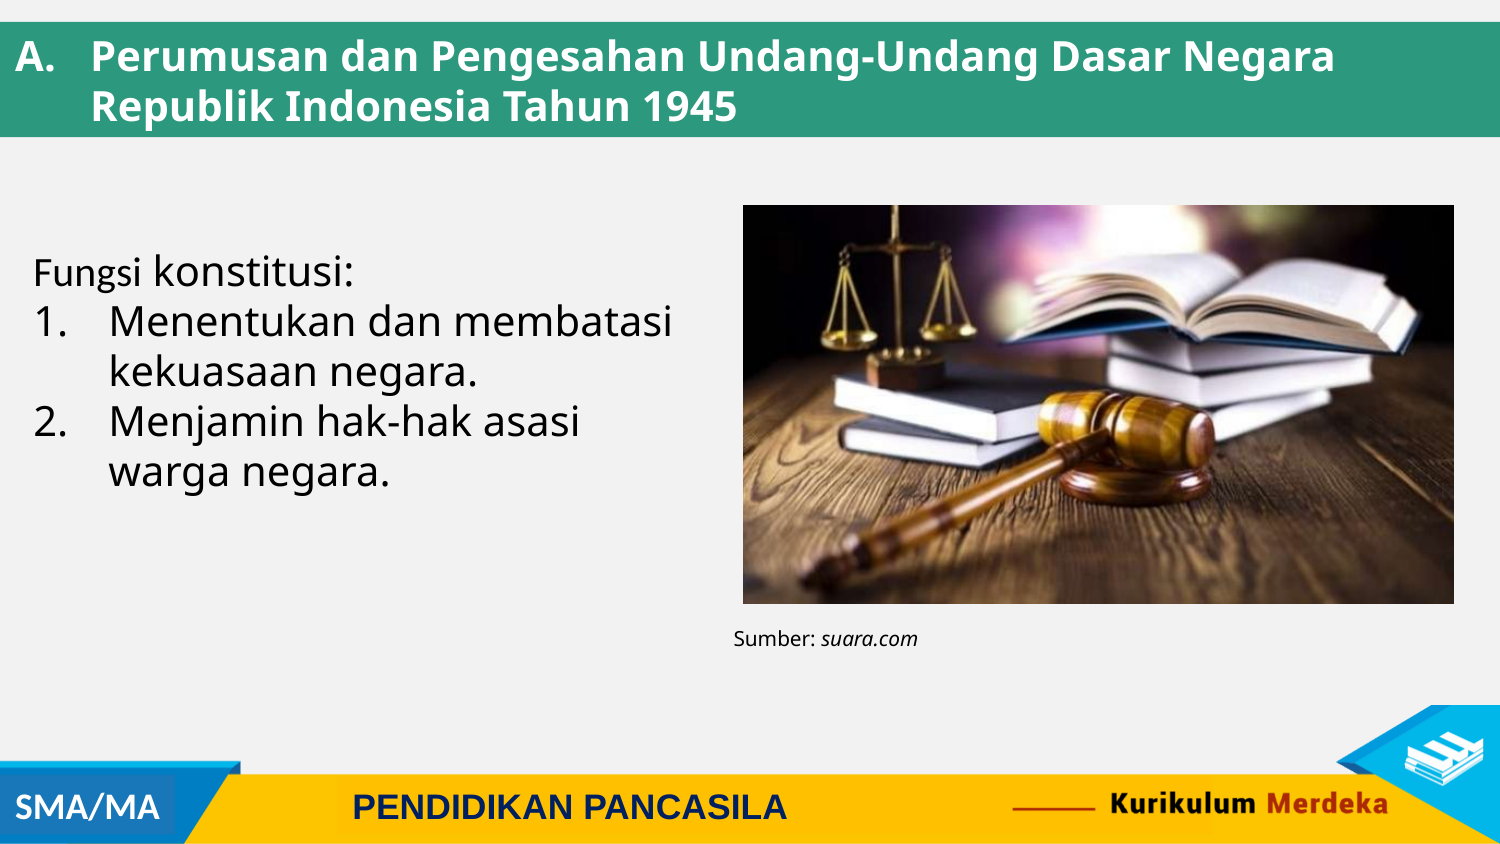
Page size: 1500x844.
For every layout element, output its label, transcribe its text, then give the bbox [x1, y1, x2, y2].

text_box Sumber: suara.com [718, 618, 934, 658]
text_box Fungsi konstitusi: Menentukan dan membatasi kekuasaan negara. Menjamin hak-hak asasi warga negara. [18, 237, 728, 503]
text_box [0, 705, 1500, 844]
picture [743, 205, 1454, 604]
text_box Perumusan dan Pengesahan Undang-Undang Dasar Negara Republik Indonesia Tahun 1945 [0, 20, 1500, 139]
